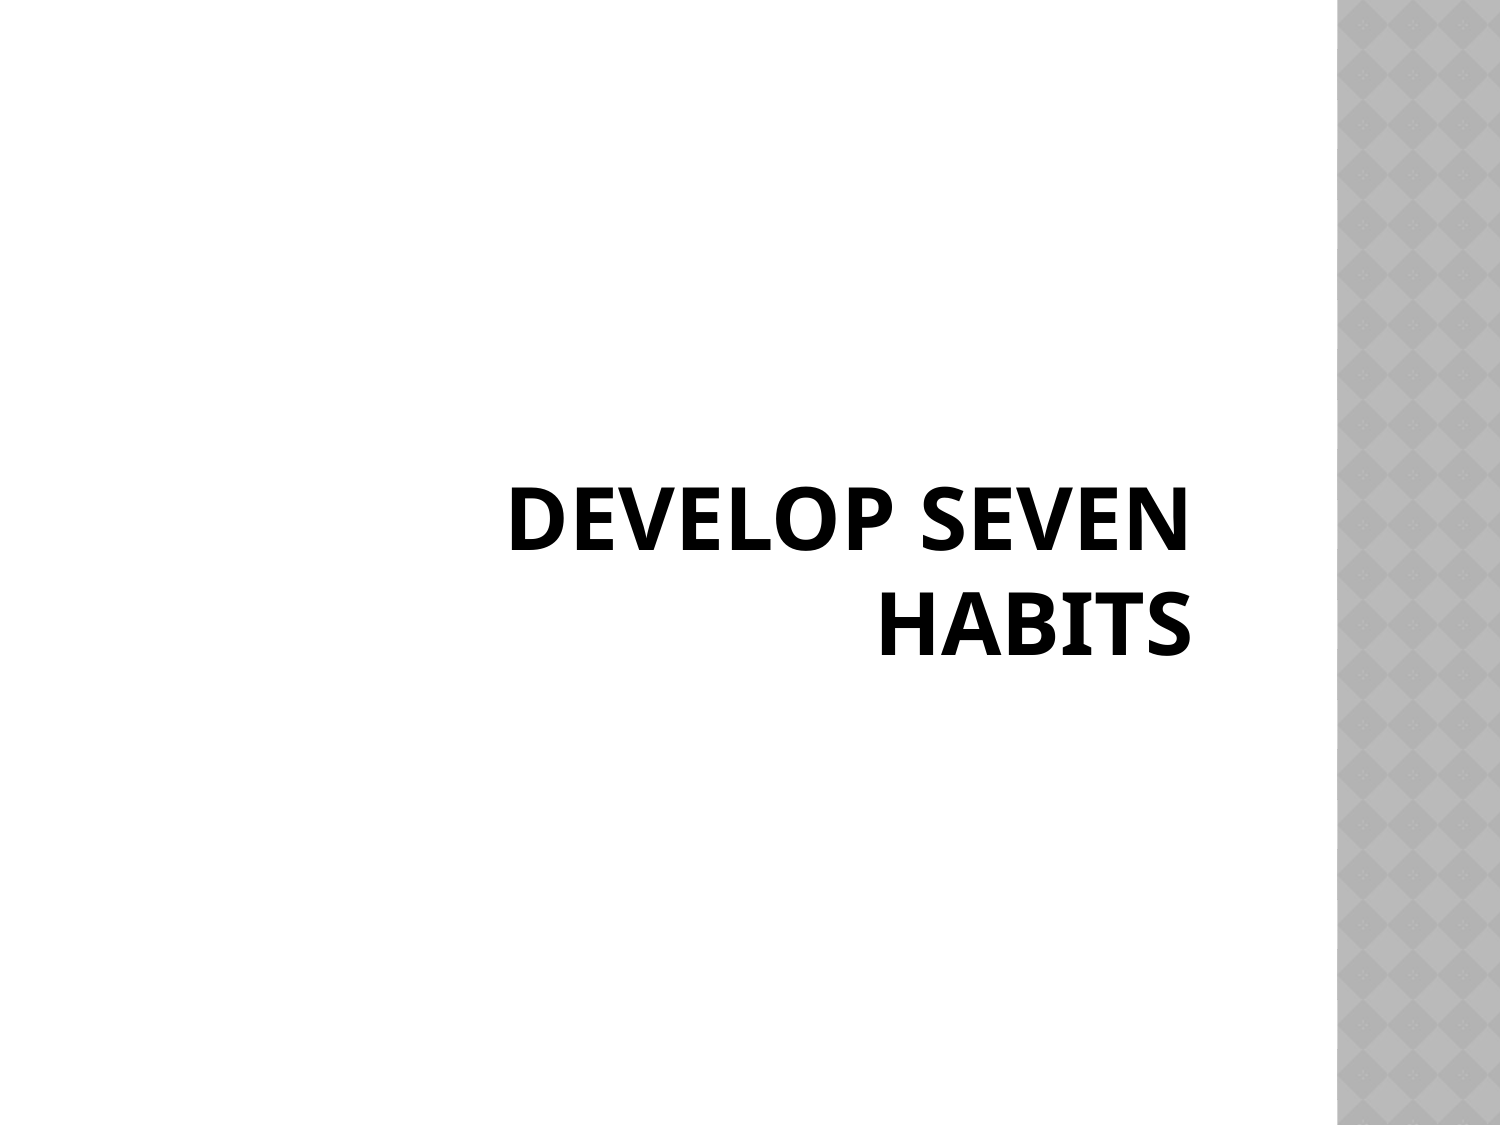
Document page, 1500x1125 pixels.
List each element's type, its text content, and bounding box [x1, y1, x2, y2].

title develop seven habits [174, 462, 1202, 687]
